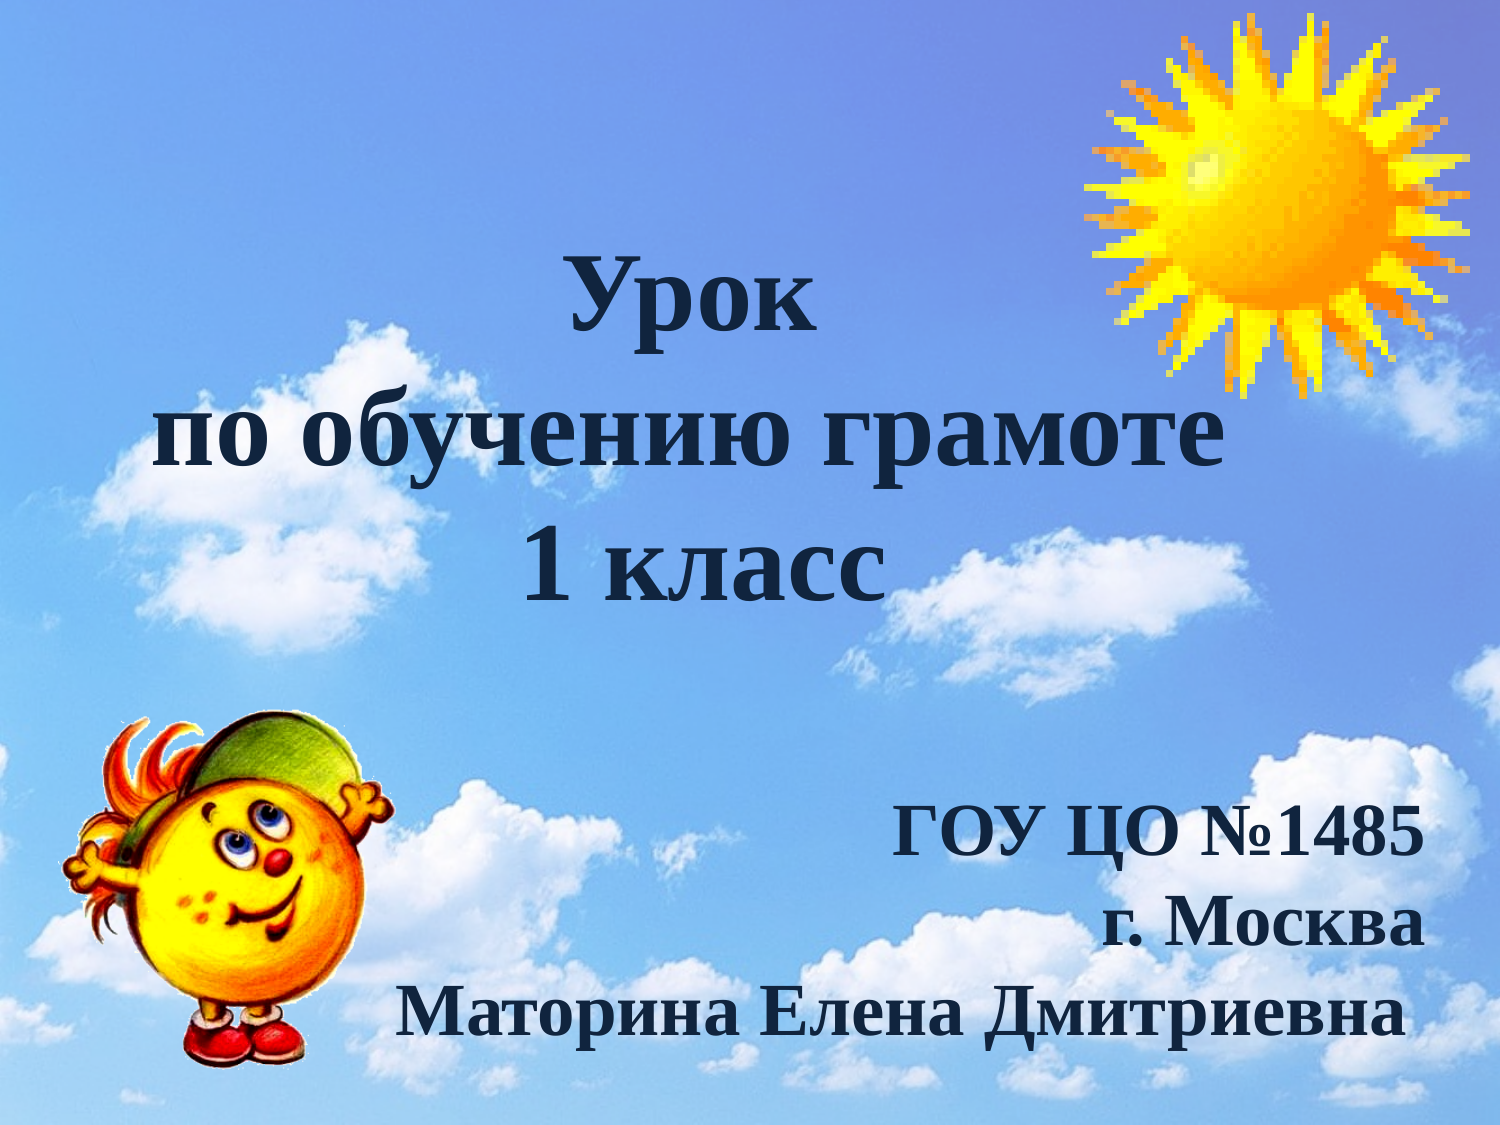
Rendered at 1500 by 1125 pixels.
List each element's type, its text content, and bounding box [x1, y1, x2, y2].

text_box ГОУ ЦО №1485 г. Москва Маторина Елена Дмитриевна [403, 773, 1441, 1059]
picture [1055, 0, 1500, 423]
text_box Урок по обучению грамоте 1 класс [93, 210, 1313, 631]
picture [58, 702, 399, 1072]
